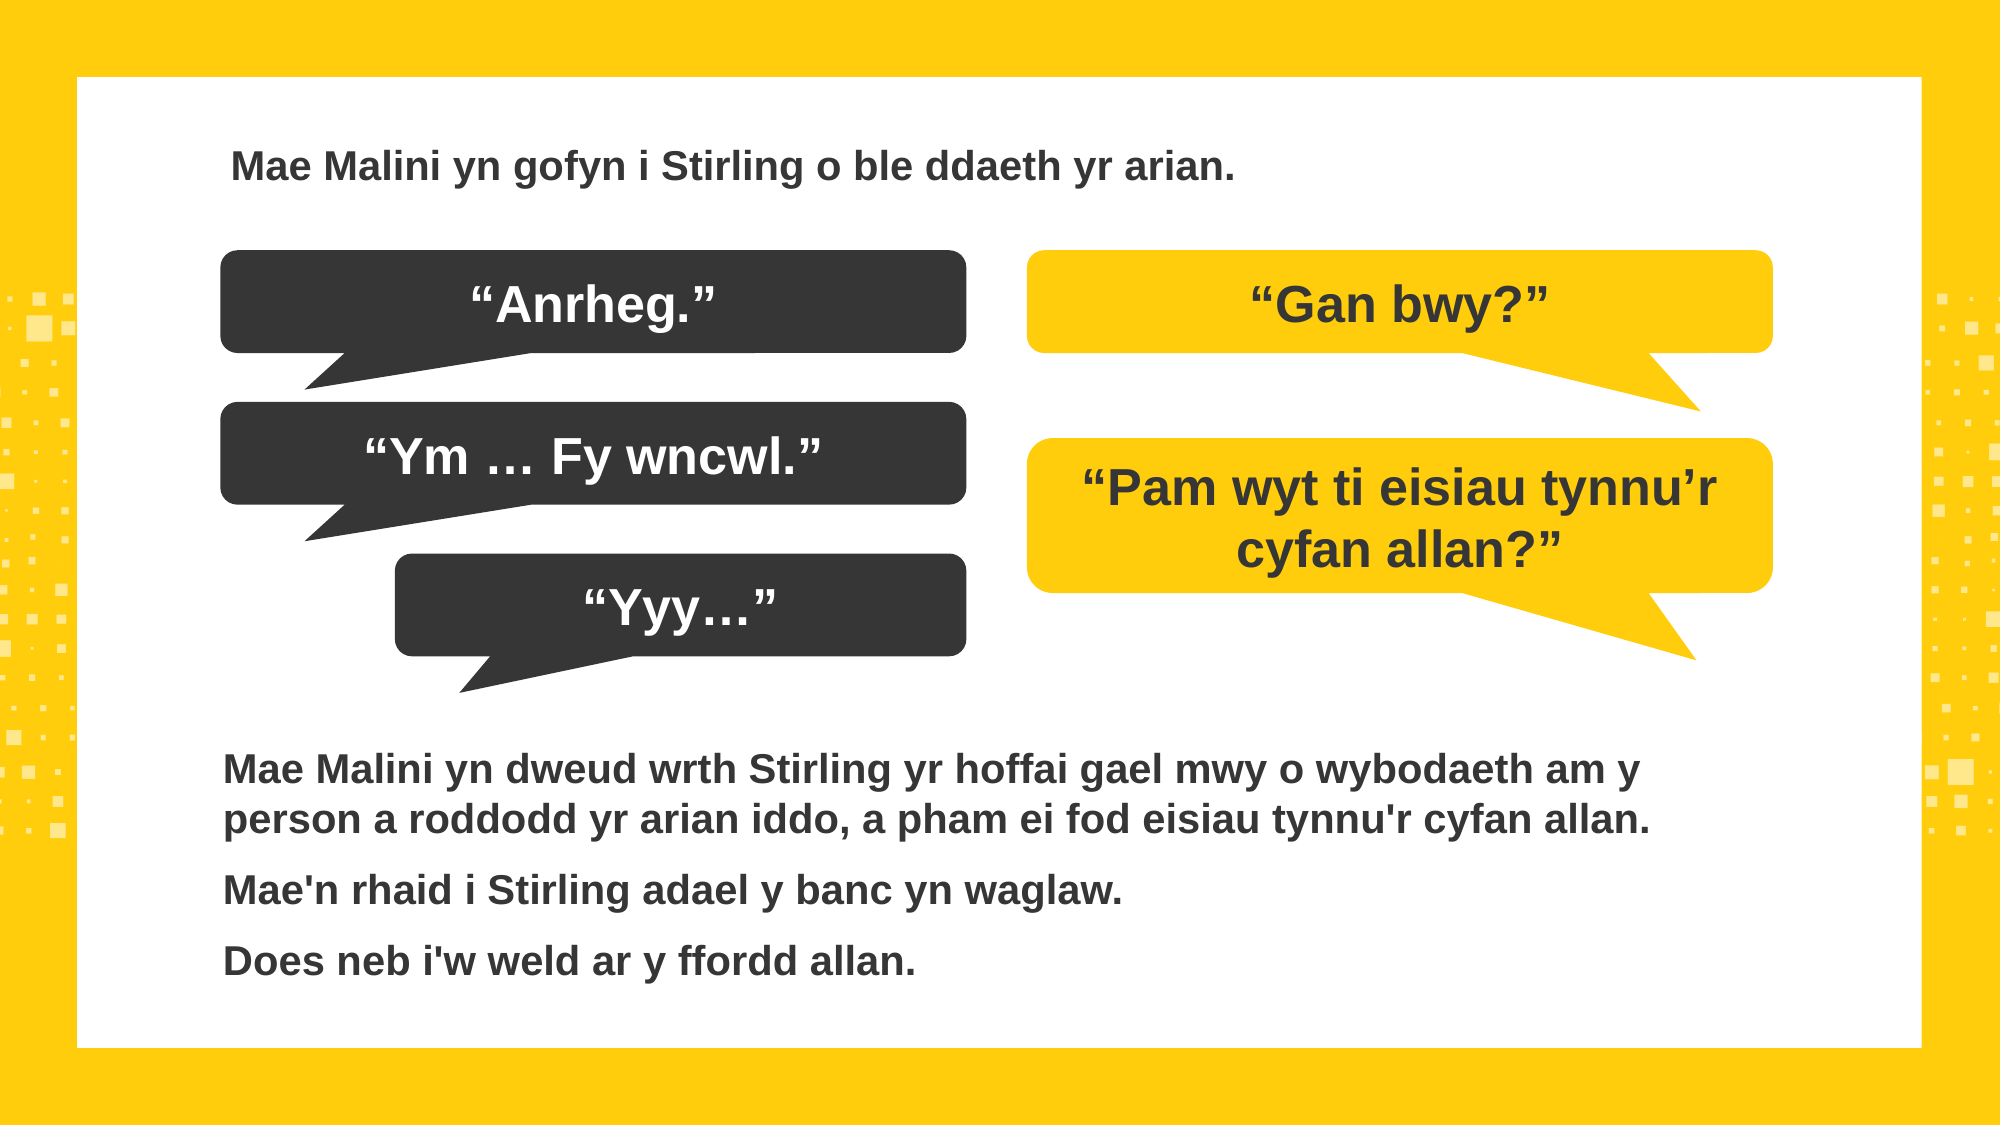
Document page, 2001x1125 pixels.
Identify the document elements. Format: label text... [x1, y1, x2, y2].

text_box Mae Malini yn dweud wrth Stirling yr hoffai gael mwy o wybodaeth am y person a roddodd yr arian iddo, a pham ei fod eisiau tynnu'r cyfan allan. Mae'n rhaid i Stirling adael y banc yn waglaw. Does neb i'w weld ar y ffordd allan. [208, 734, 1698, 991]
text_box “Anrheg.” [219, 249, 968, 392]
text_box “Pam wyt ti eisiau tynnu’r cyfan allan?” [1025, 437, 1774, 663]
text_box “Gan bwy?” [1025, 249, 1774, 414]
text_box “Yyy…” [393, 552, 968, 695]
title Mae Malini yn gofyn i Stirling o ble ddaeth yr arian. [215, 131, 1684, 335]
text_box “Ym … Fy wncwl.” [219, 400, 968, 543]
